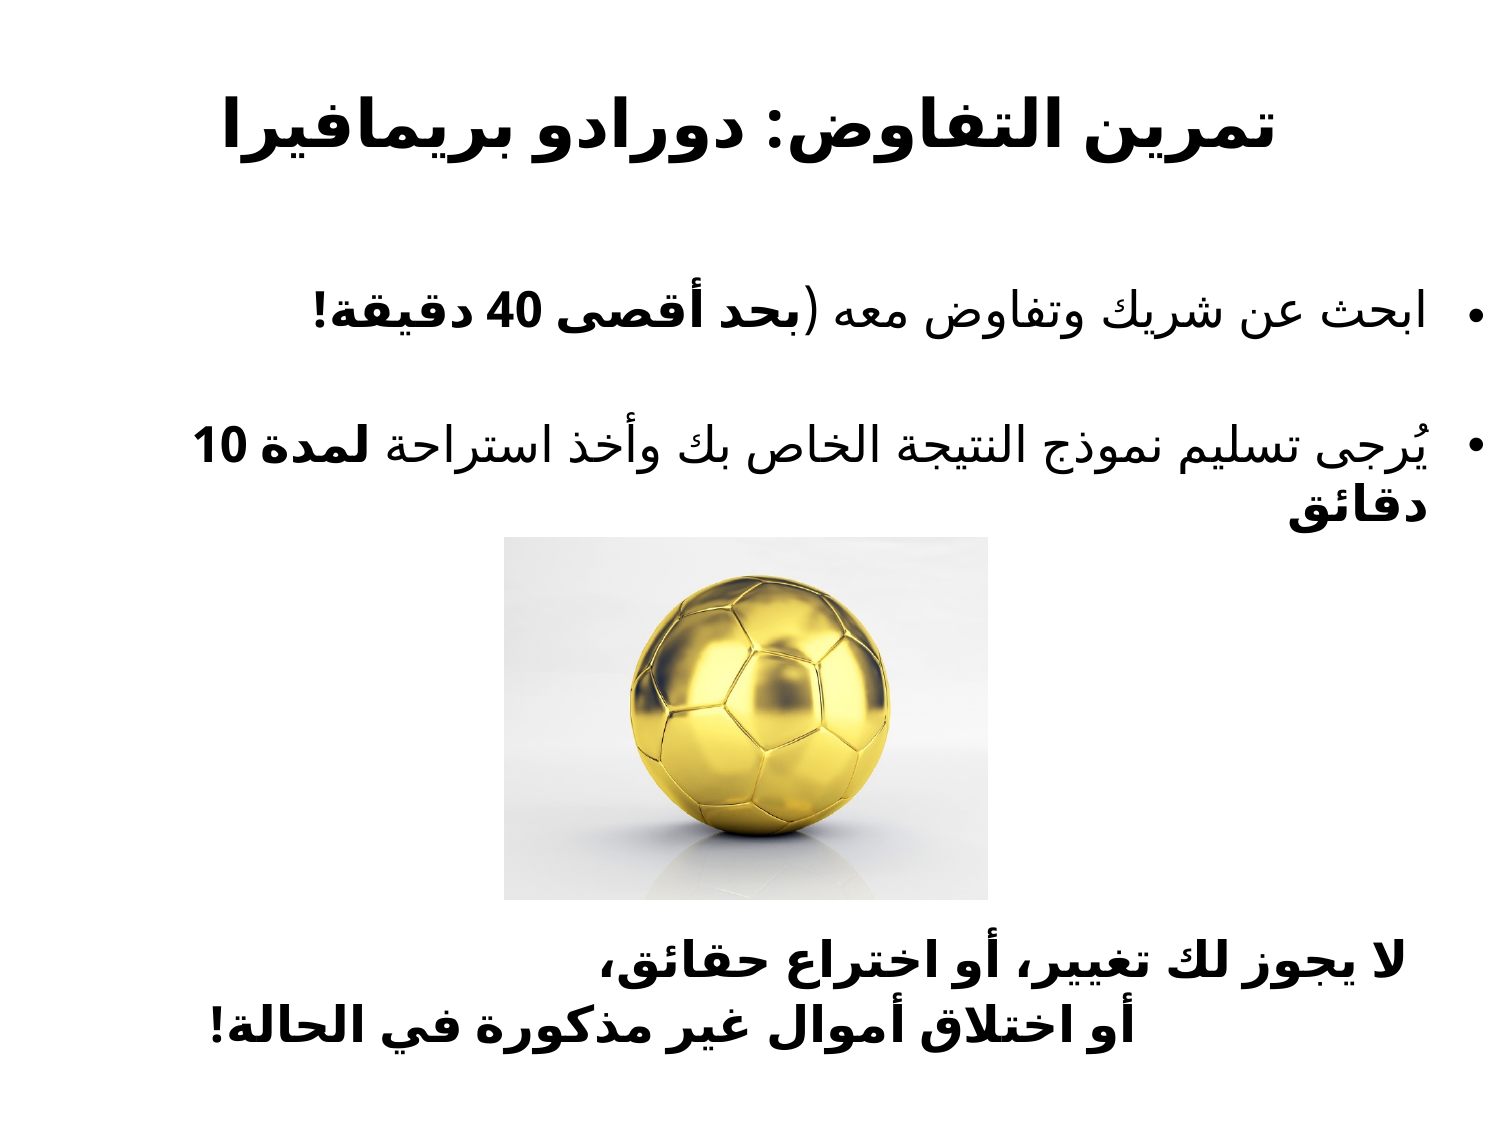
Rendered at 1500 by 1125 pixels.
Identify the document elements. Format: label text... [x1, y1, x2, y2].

text_box لا يجوز لك تغيير، أو اختراع حقائق، أو اختلاق أموال غير مذكورة في الحالة! [74, 1018, 1425, 1075]
text_box ابحث عن شريك وتفاوض معه (بحد أقصى 40 دقيقة! يُرجى تسليم نموذج النتيجة الخاص بك وأخذ استراحة لمدة 10 دقائق [74, 274, 1500, 1018]
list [503, 537, 988, 901]
title تمرين التفاوض: دورادو بريمافيرا [75, 37, 1425, 225]
